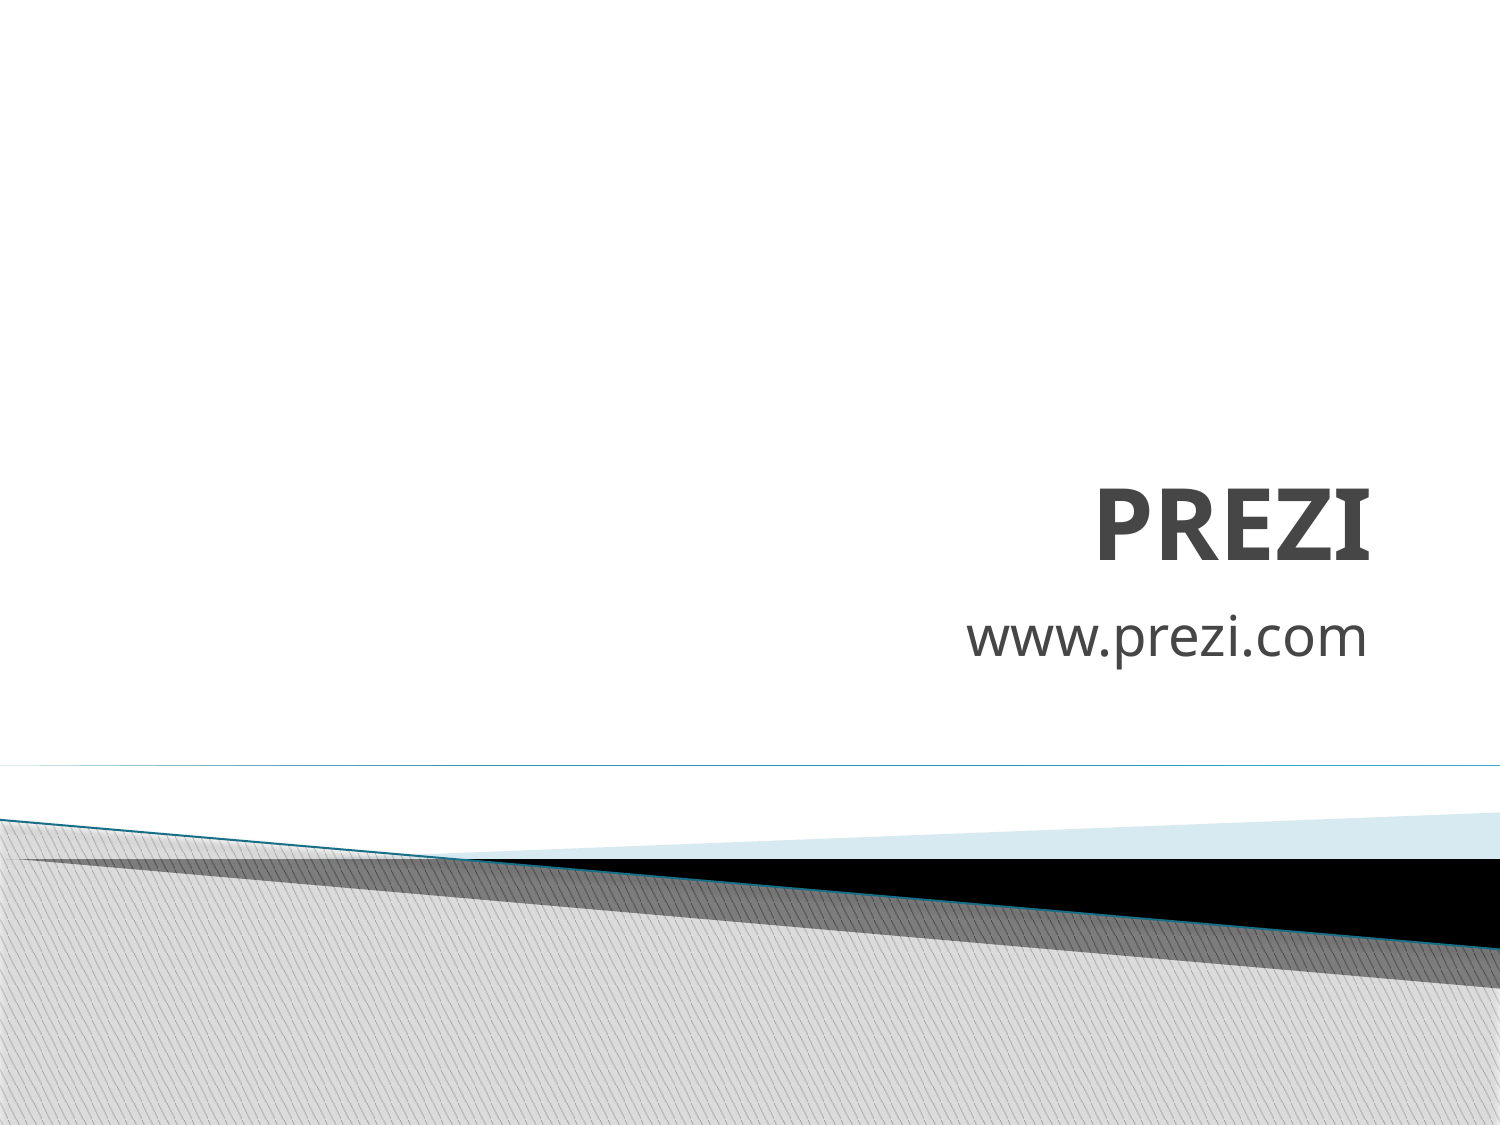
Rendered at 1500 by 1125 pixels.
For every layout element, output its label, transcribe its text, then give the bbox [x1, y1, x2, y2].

subtitle www.prezi.com [112, 592, 1388, 790]
picture [5, 859, 1500, 989]
title PREZI [112, 287, 1388, 588]
